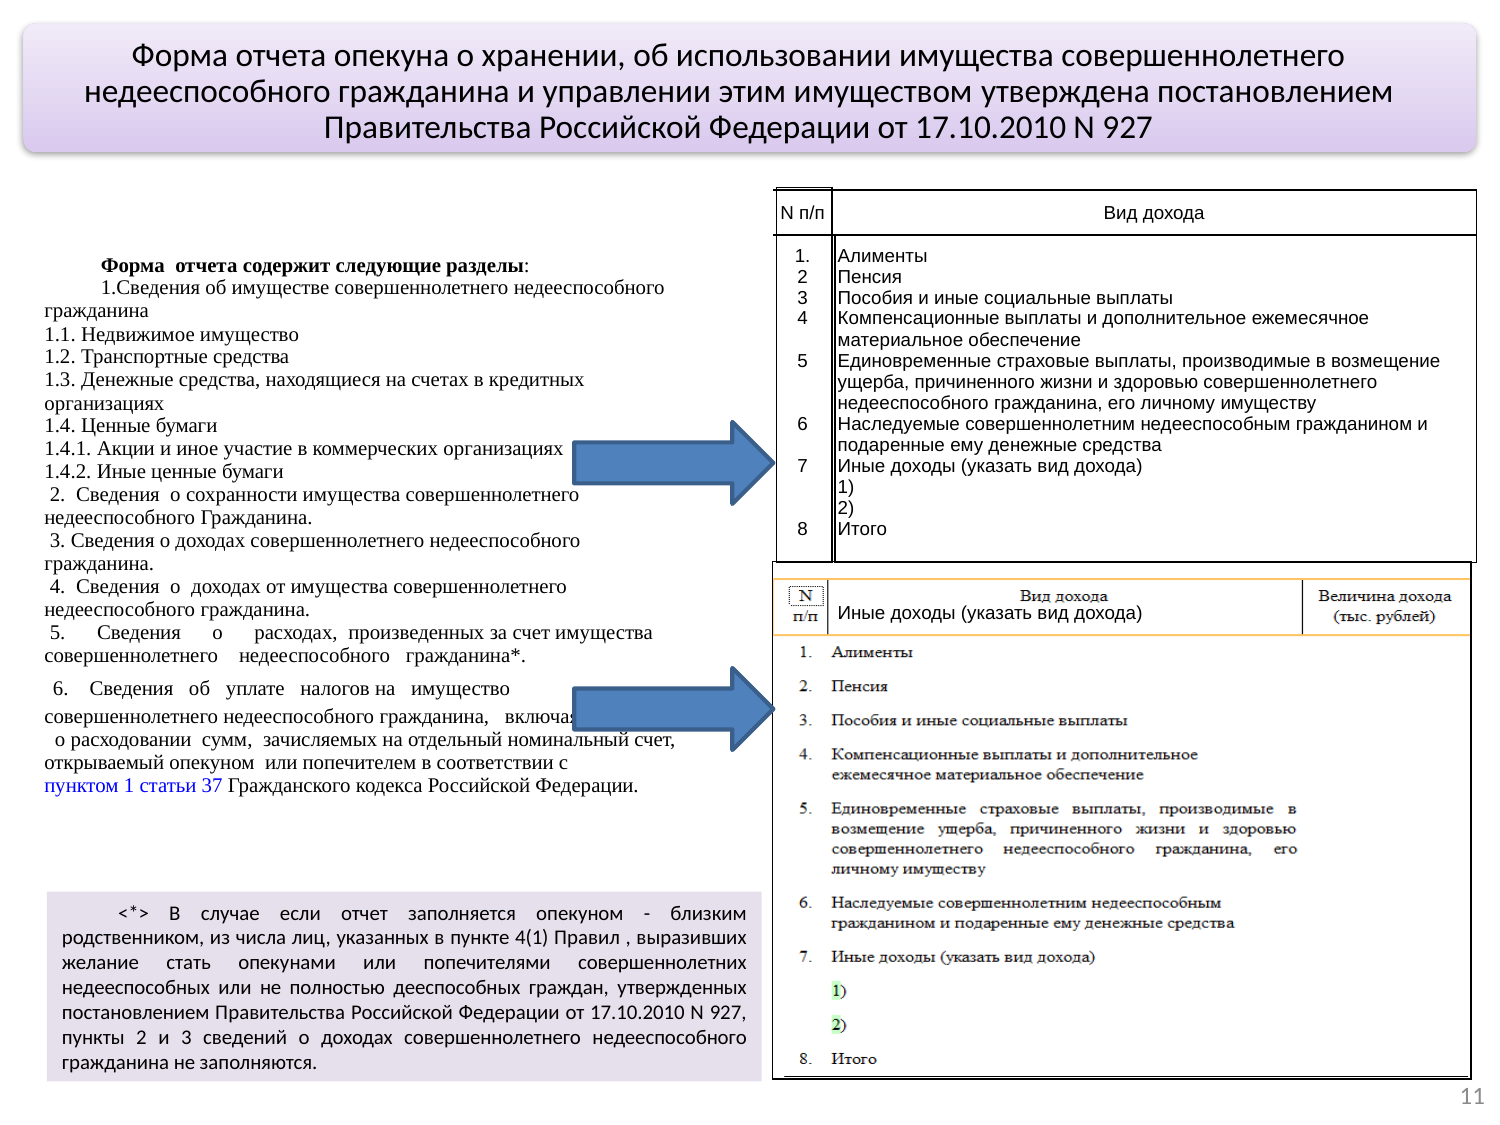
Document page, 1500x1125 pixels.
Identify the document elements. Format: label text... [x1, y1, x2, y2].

table_header Форма отчета содержит следующие разделы: Сведения об имуществе совершеннолетнего недееспособного гражданина 1.1. Недвижимое имущество 1.2. Транспортные средства 1.3. Денежные средства, находящиеся на счетах в кредитных организациях 1.4. Ценные бумаги 1.4.1. Акции и иное участие в коммерческих организациях 1.4.2. Иные ценные бумаги 2. Сведения о сохранности имущества совершеннолетнего недееспособного Гражданина. 3. Сведения о доходах совершеннолетнего недееспособного гражданина. 4. Сведения о доходах от имущества совершеннолетнего недееспособного гражданина. 5. Сведения о расходах, произведенных за счет имущества совершеннолетнего недееспособного гражданина*. 6. Сведения об уплате налогов на имущество совершеннолетнего недееспособного гражданина, включая сведения о расходовании сумм, зачисляемых на отдельный номинальный счет, открываемый опекуном или попечителем в соответствии с пунктом 1 статьи 37 Гражданского кодекса Российской Федерации. [30, 247, 691, 890]
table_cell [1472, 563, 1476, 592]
table_header [777, 188, 831, 560]
table_header Вид дохода [833, 191, 1476, 234]
slide_number 11 [1149, 1065, 1500, 1125]
text_box [572, 419, 776, 506]
table_header [836, 235, 1476, 562]
text_box <*> В случае если отчет заполняется опекуном - близким родственником, из числа лиц, указанных в пункте 4(1) Правил , выразивших желание стать опекунами или попечителями совершеннолетних недееспособных или не полностью дееспособных граждан, утвержденных постановлением Правительства Российской Федерации от 17.10.2010 N 927, пункты 2 и 3 сведений о доходах совершеннолетнего недееспособного гражданина не заполняются. [46, 891, 762, 1082]
text_box [572, 666, 768, 752]
picture [773, 562, 1471, 1079]
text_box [23, 23, 1477, 153]
